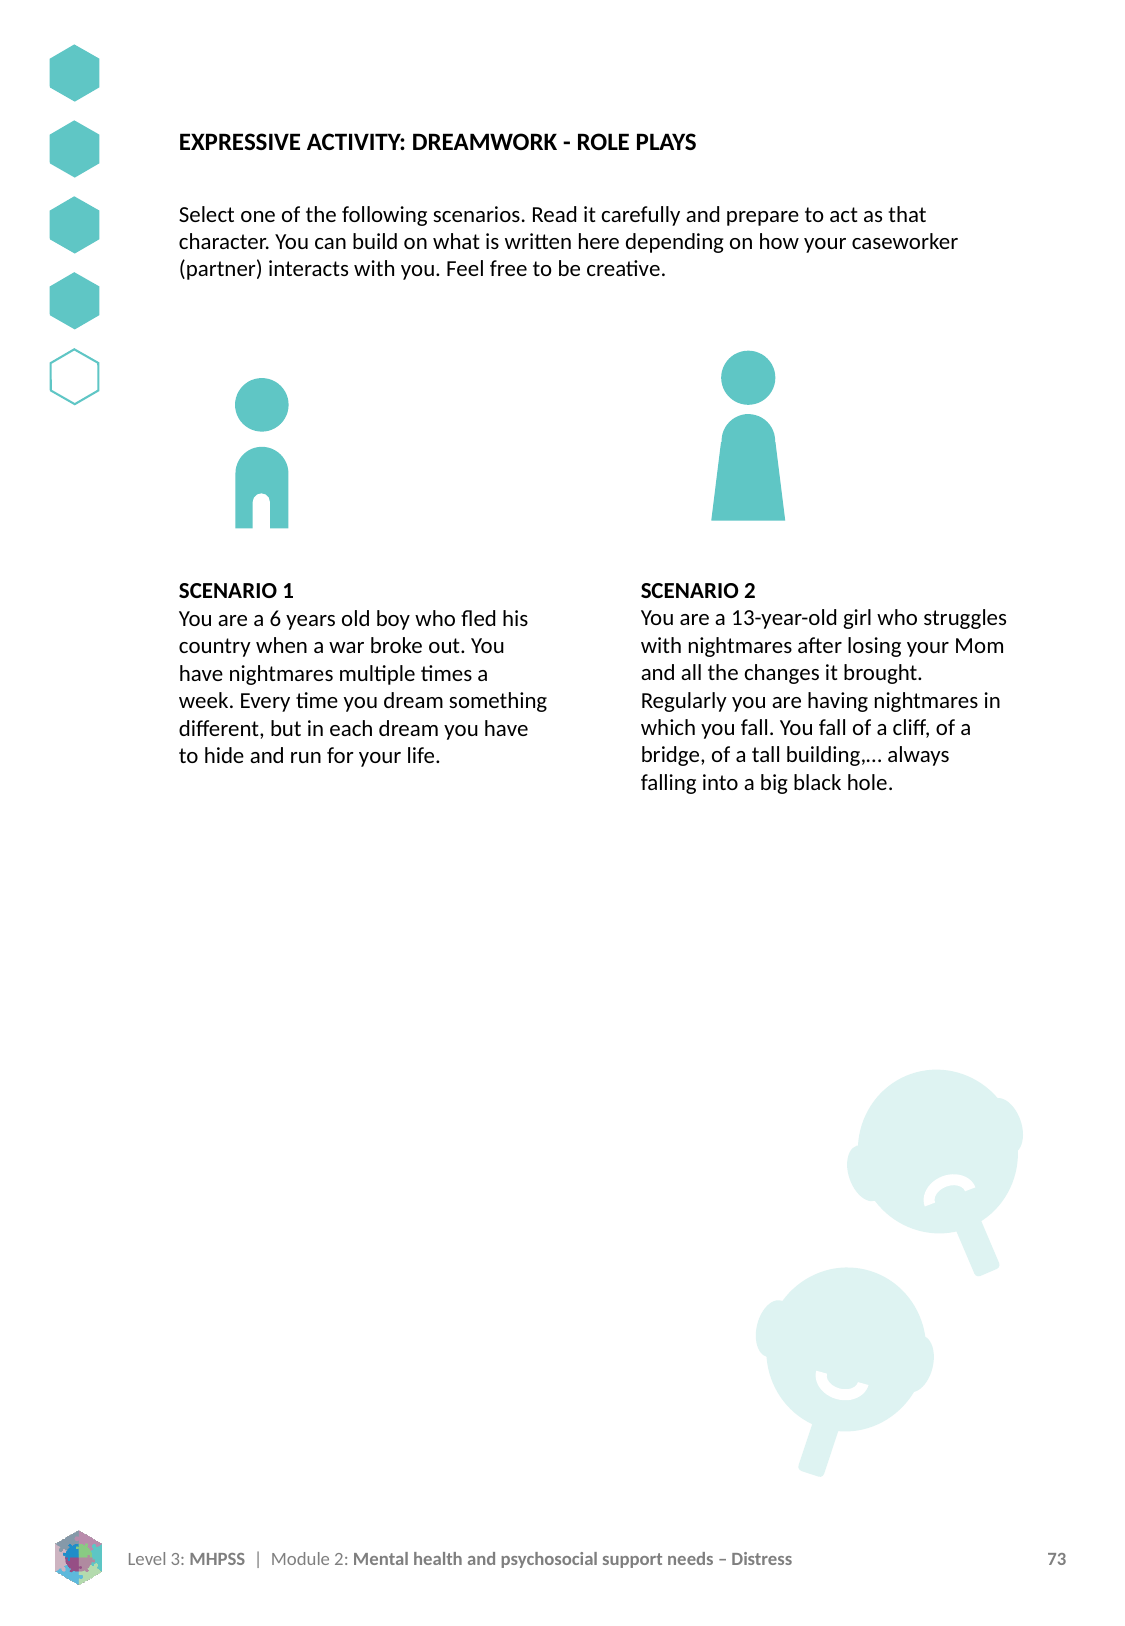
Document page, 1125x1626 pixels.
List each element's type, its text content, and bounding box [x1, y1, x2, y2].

text_box [50, 197, 99, 253]
text_box [721, 350, 776, 405]
text_box [50, 349, 99, 405]
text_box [849, 1049, 1044, 1281]
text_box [710, 413, 786, 521]
text_box Select one of the following scenarios. Read it carefully and prepare to act as that character. You can build on what is written here depending on how your caseworker (partner) interacts with you. Feel free to be creative. [164, 191, 1025, 289]
text_box SCENARIO 1 You are a 6 years old boy who fled his country when a war broke out. You have nightmares multiple times a week. Every time you dream something different, but in each dream you have to hide and run for your life. [163, 568, 564, 776]
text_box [235, 446, 289, 533]
text_box [235, 378, 289, 432]
text_box [50, 121, 99, 177]
text_box SCENARIO 2 You are a 13-year-old girl who struggles with nightmares after losing your Mom and all the changes it brought. Regularly you are having nightmares in which you fall. You fall of a cliff, of a bridge, of a tall building,… always falling into a big black hole. [625, 567, 1025, 803]
text_box [50, 45, 99, 101]
picture [55, 1530, 102, 1585]
text_box [50, 273, 99, 329]
text_box EXPRESSIVE ACTIVITY: DREAMWORK - ROLE PLAYS [164, 117, 1025, 163]
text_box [749, 1250, 944, 1479]
